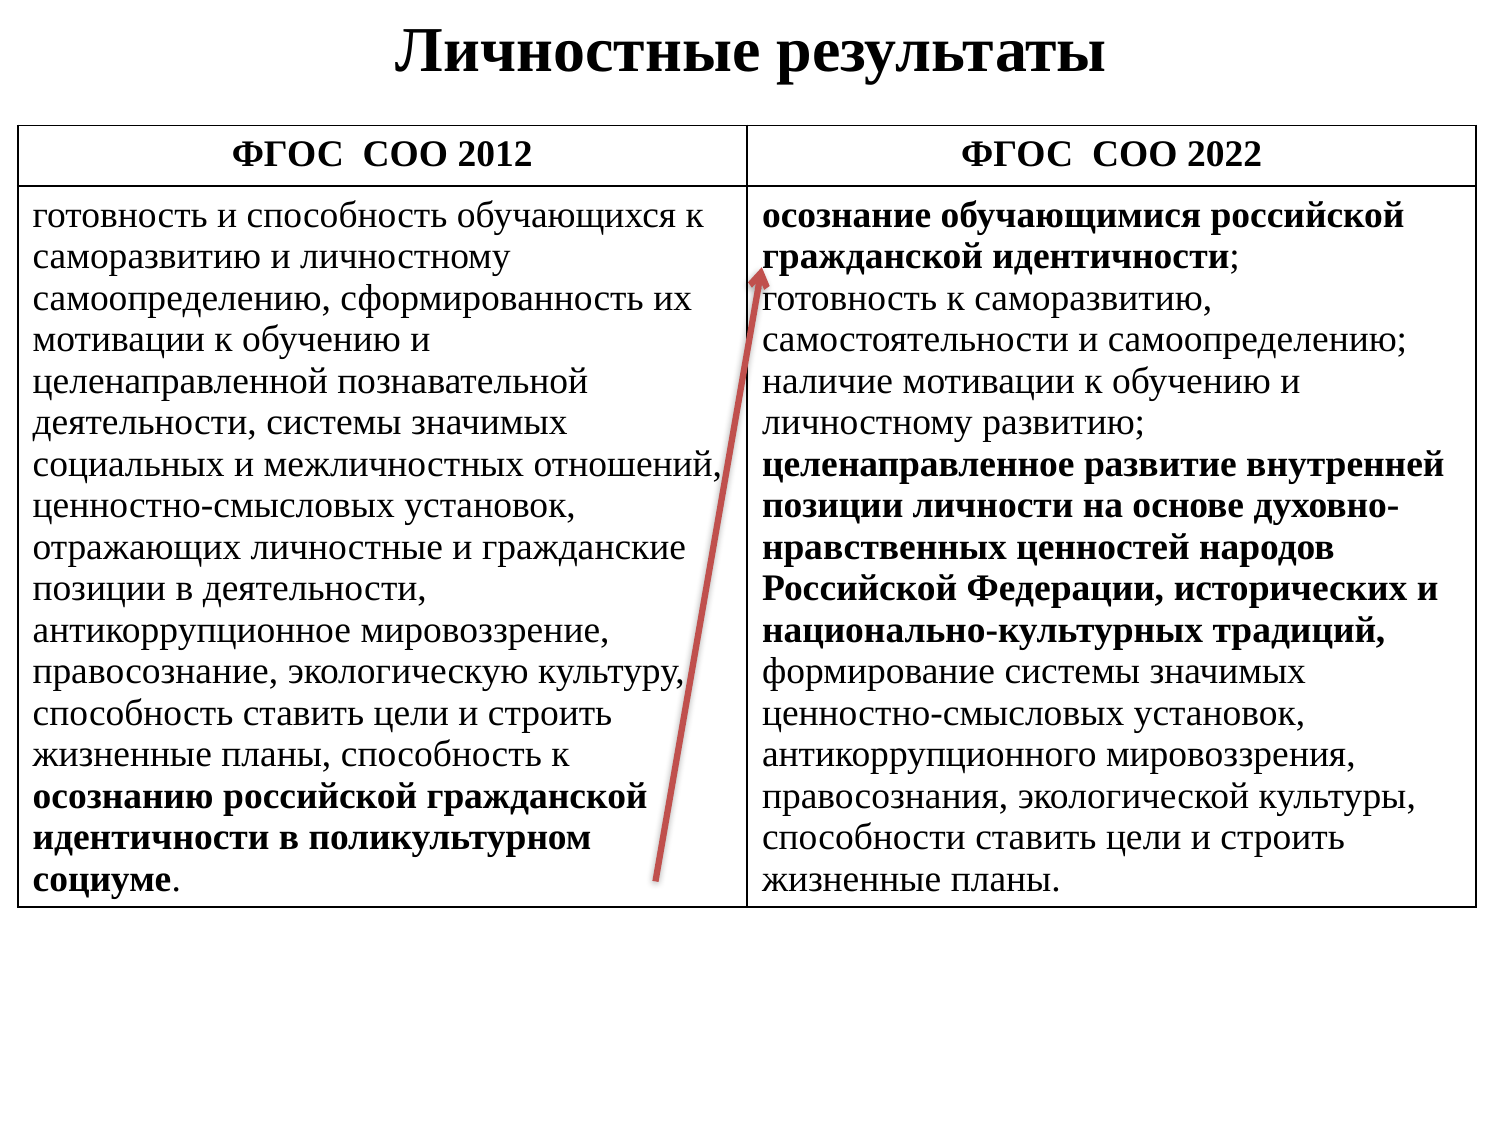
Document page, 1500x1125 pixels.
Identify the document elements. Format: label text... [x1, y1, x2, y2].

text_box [655, 266, 762, 882]
title Личностные результаты [76, 0, 1427, 93]
table_cell осознание обучающимися российской гражданской идентичности; готовность к саморазвитию, самостоятельности и самоопределению; наличие мотивации к обучению и личностному развитию; целенаправленное развитие внутренней позиции личности на основе духовно-нравственных ценностей народов Российской Федерации, исторических и национально-культурных традиций, формирование системы значимых ценностно-смысловых установок, антикоррупционного мировоззрения, правосознания, экологической культуры, способности ставить цели и строить жизненные планы. [748, 187, 1475, 906]
table_cell готовность и способность обучающихся к саморазвитию и личностному самоопределению, сформированность их мотивации к обучению и целенаправленной познавательной деятельности, системы значимых социальных и межличностных отношений, ценностно-смысловых установок, отражающих личностные и гражданские позиции в деятельности, антикоррупционное мировоззрение, правосознание, экологическую культуру, способность ставить цели и строить жизненные планы, способность к осознанию российской гражданской идентичности в поликультурном социуме. [19, 187, 746, 906]
table_header ФГОС СОО 2022 [748, 126, 1475, 185]
table_header ФГОС СОО 2012 [19, 126, 746, 185]
